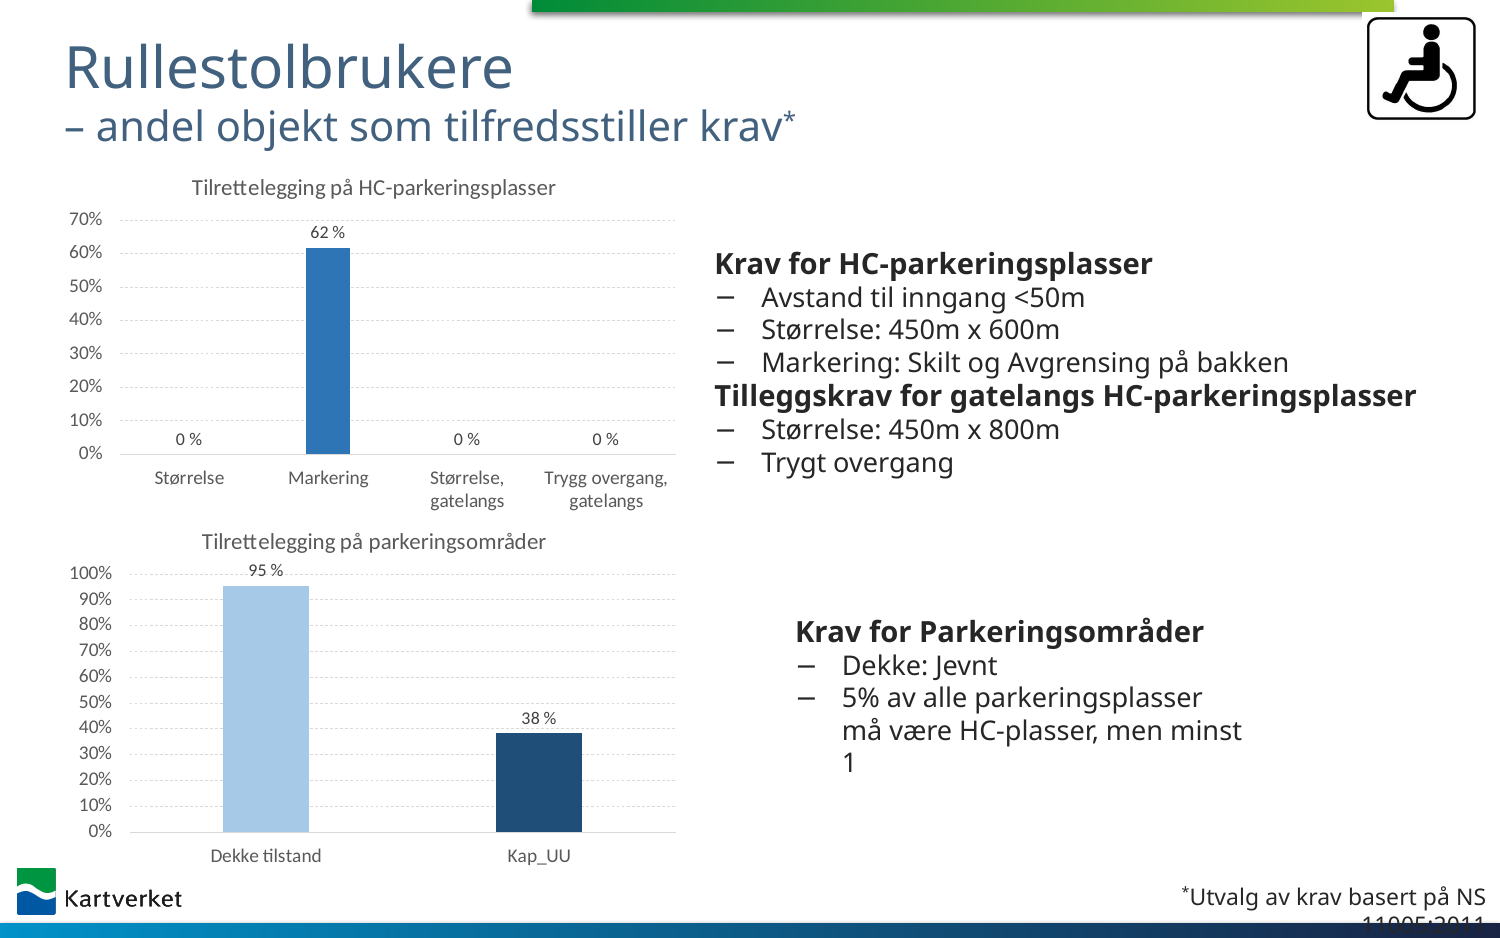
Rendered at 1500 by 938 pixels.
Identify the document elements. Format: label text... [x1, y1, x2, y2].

picture [1362, 12, 1481, 126]
text_box Krav for HC-parkeringsplasser Avstand til inngang <50m Størrelse: 450m x 600m Markering: Skilt og Avgrensing på bakken Tilleggskrav for gatelangs HC-parkeringsplasser Størrelse: 450m x 800m Trygt overgang [699, 237, 1433, 485]
text_box Krav for Parkeringsområder Dekke: Jevnt 5% av alle parkeringsplasser må være HC-plasser, men minst 1 [780, 605, 1261, 786]
text_box *Utvalg av krav basert på NS 11005:2011 [1068, 873, 1500, 938]
picture [62, 166, 687, 519]
text_box Rullestolbrukere – andel objekt som tilfredsstiller krav* [49, 25, 1431, 158]
picture [62, 520, 687, 874]
